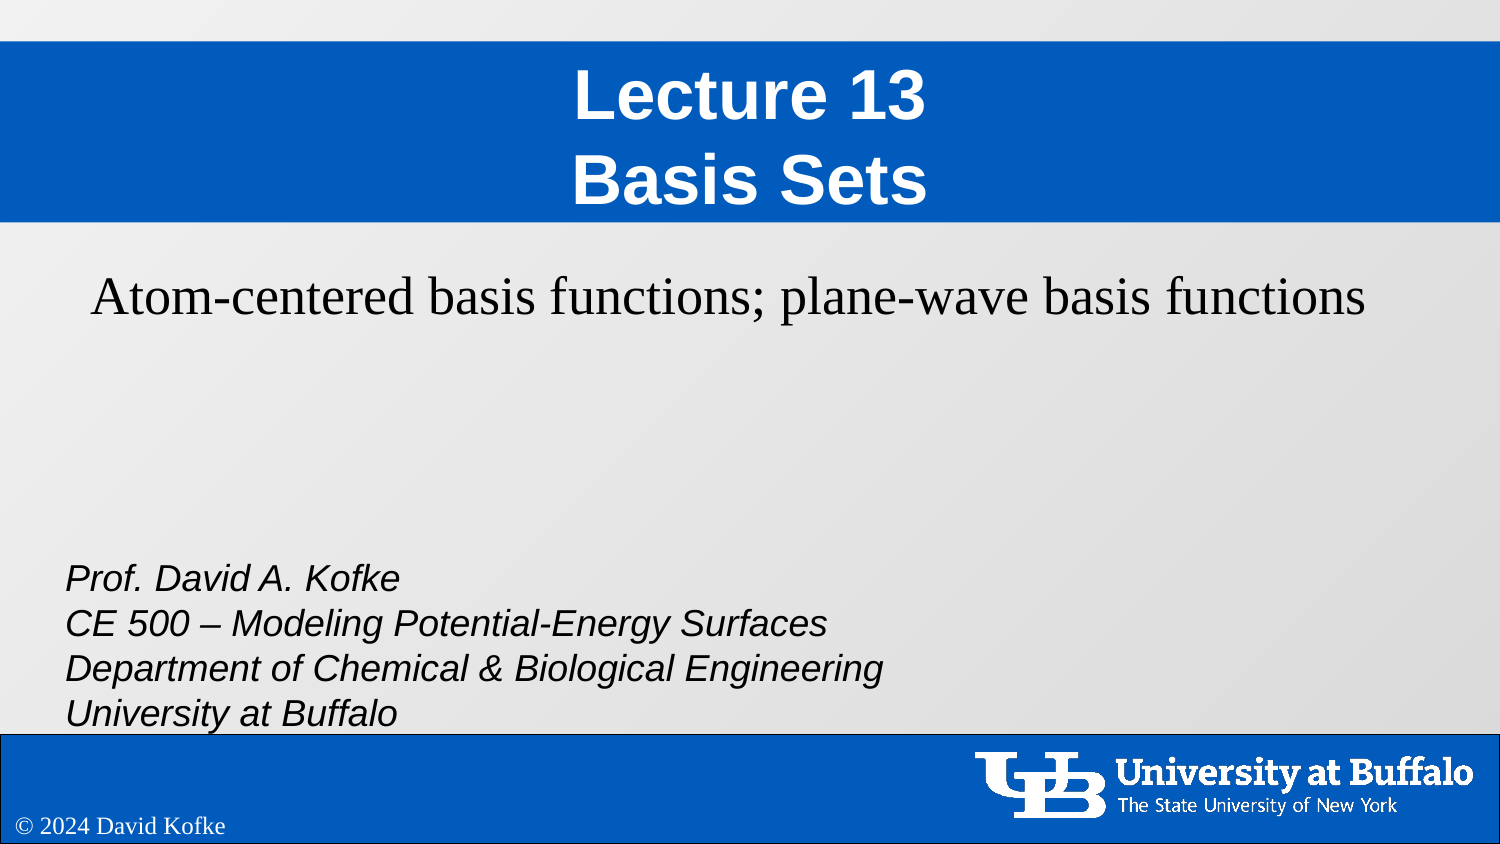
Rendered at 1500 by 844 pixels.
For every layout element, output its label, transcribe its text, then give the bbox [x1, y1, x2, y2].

title Lecture 13 Basis Sets [0, 41, 1500, 223]
subtitle Atom-centered basis functions; plane-wave basis functions [74, 252, 1426, 469]
text_box © 2024 David Kofke [0, 802, 250, 844]
picture [975, 751, 1478, 818]
